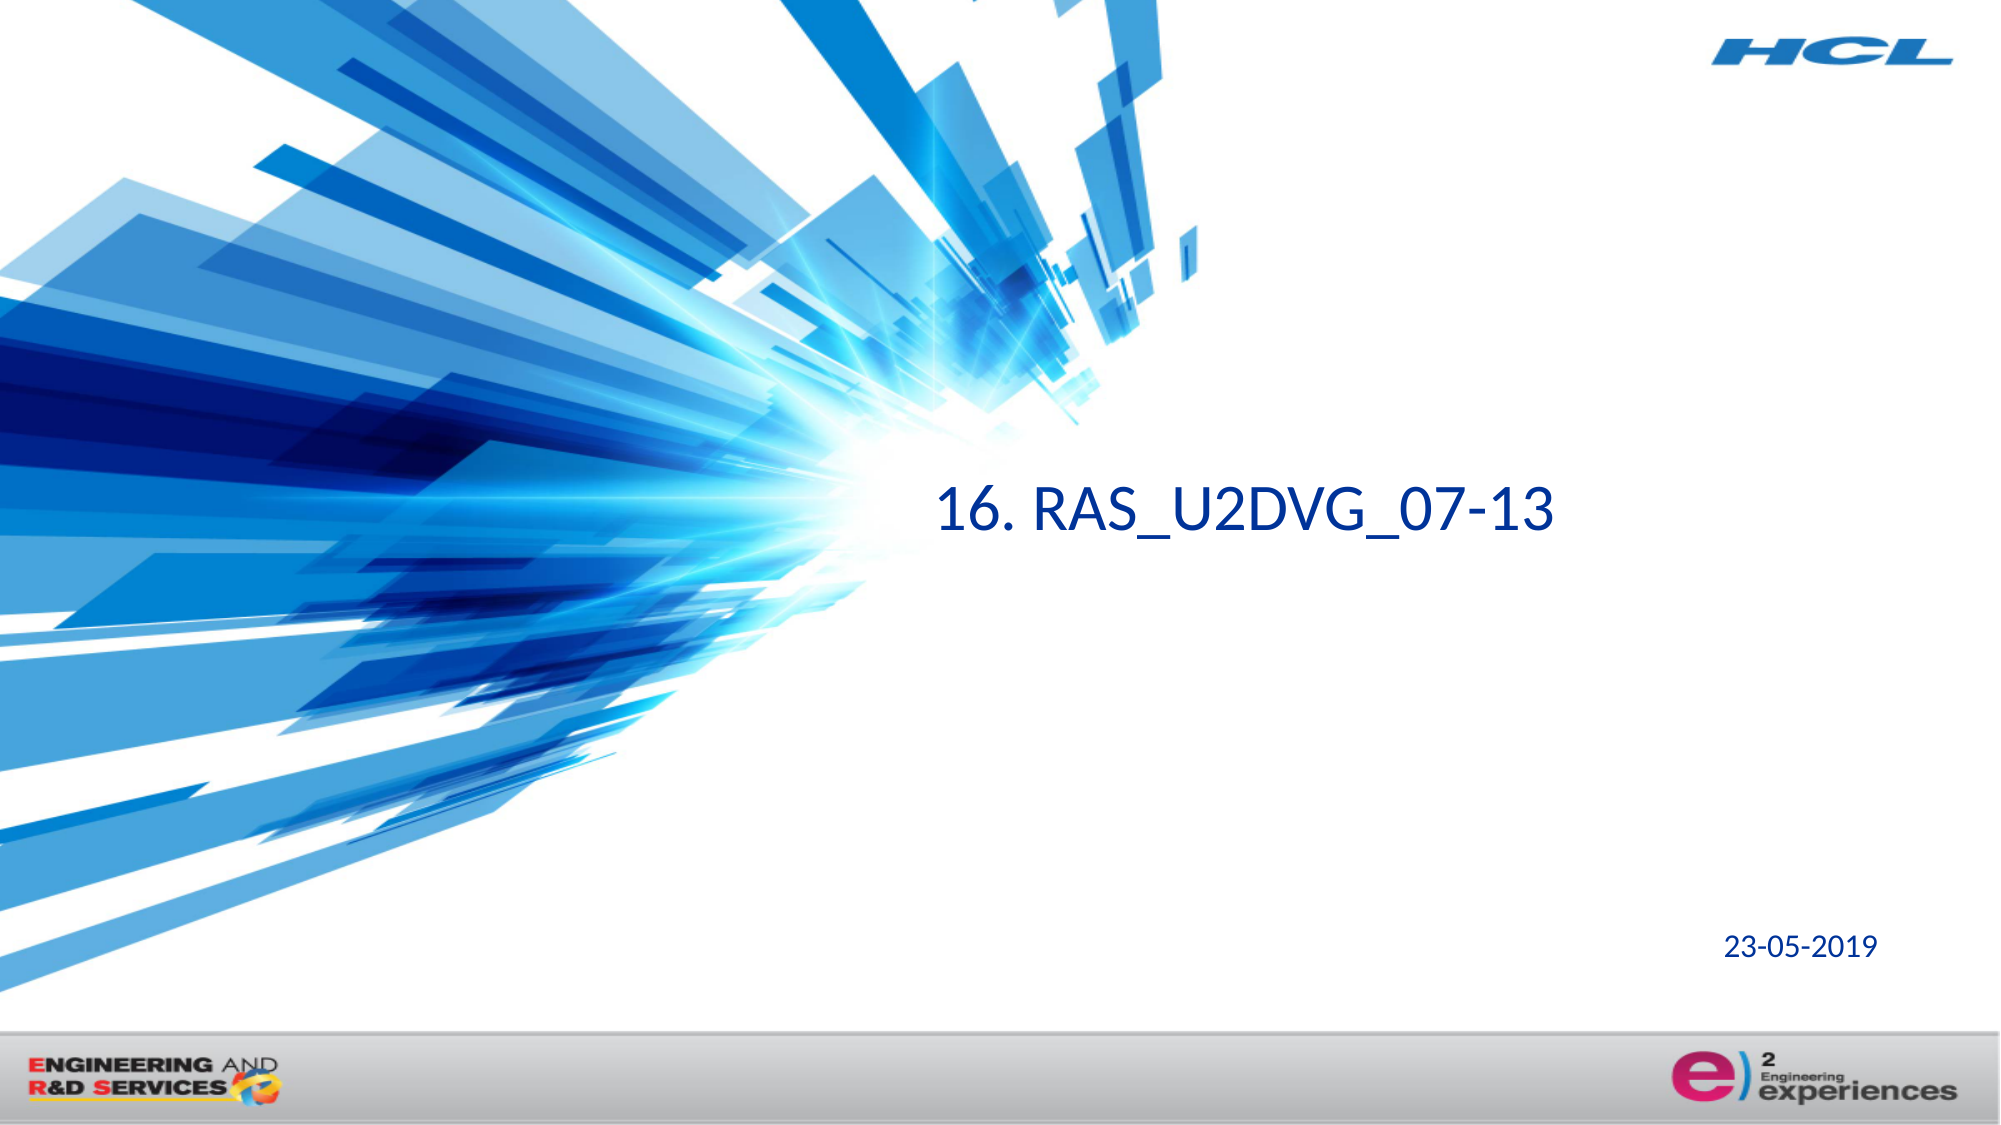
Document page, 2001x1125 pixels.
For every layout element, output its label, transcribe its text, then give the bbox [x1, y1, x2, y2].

picture [0, 0, 2000, 1125]
text_box 16. RAS_U2DVG_07-13 [918, 456, 1571, 552]
text_box 23-05-2019 [1708, 916, 1893, 972]
